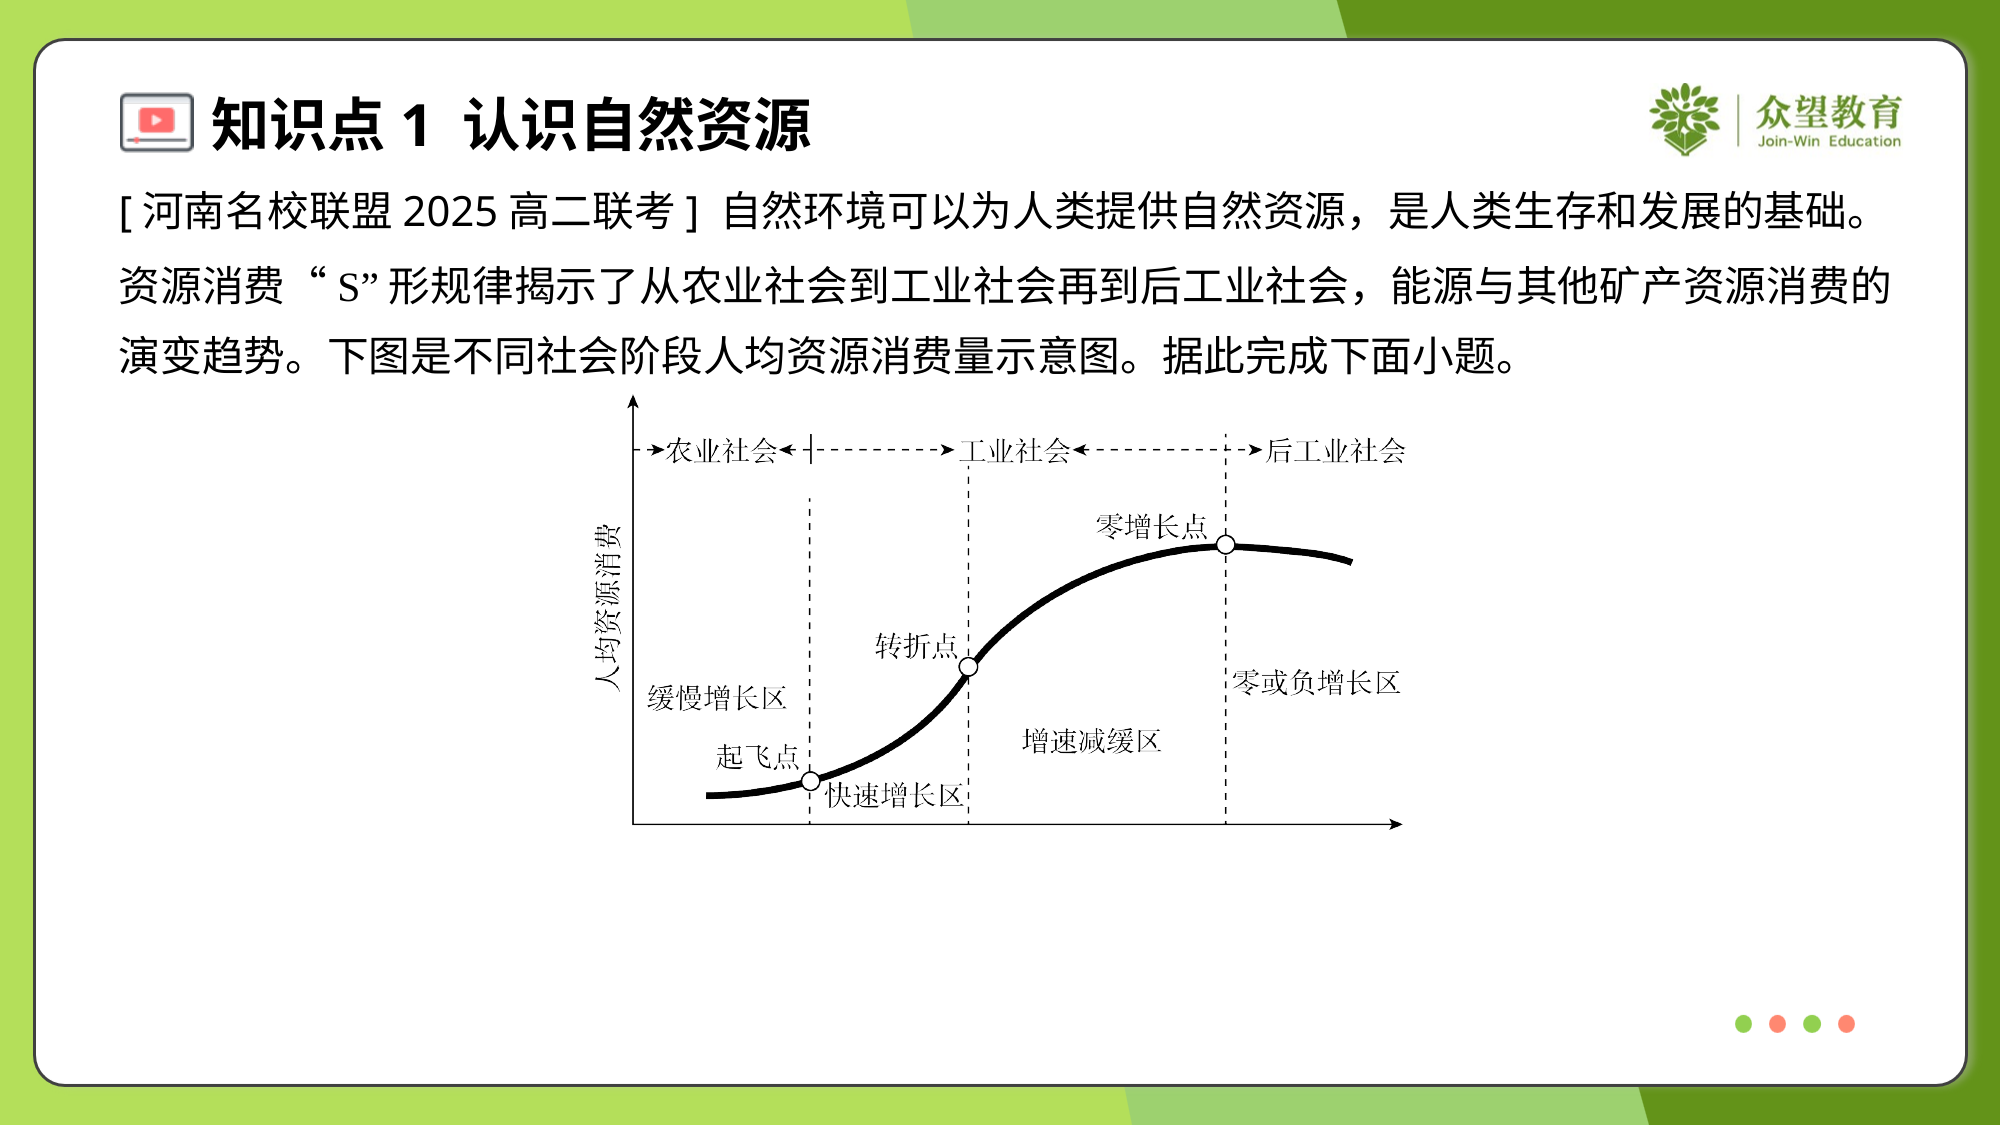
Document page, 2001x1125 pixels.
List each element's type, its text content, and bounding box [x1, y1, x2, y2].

text_box [河南名校联盟2025高二联考] 自然环境可以为人类提供自然资源，是人类生存和发展的基础。 资源消费“S”形规律揭示了从农业社会到工业社会再到后工业社会，能源与其他矿产资源消费的 演变趋势。下图是不同社会阶段人均资源消费量示意图。据此完成下面小题。 [118, 159, 1883, 373]
picture [0, 0, 2000, 1125]
